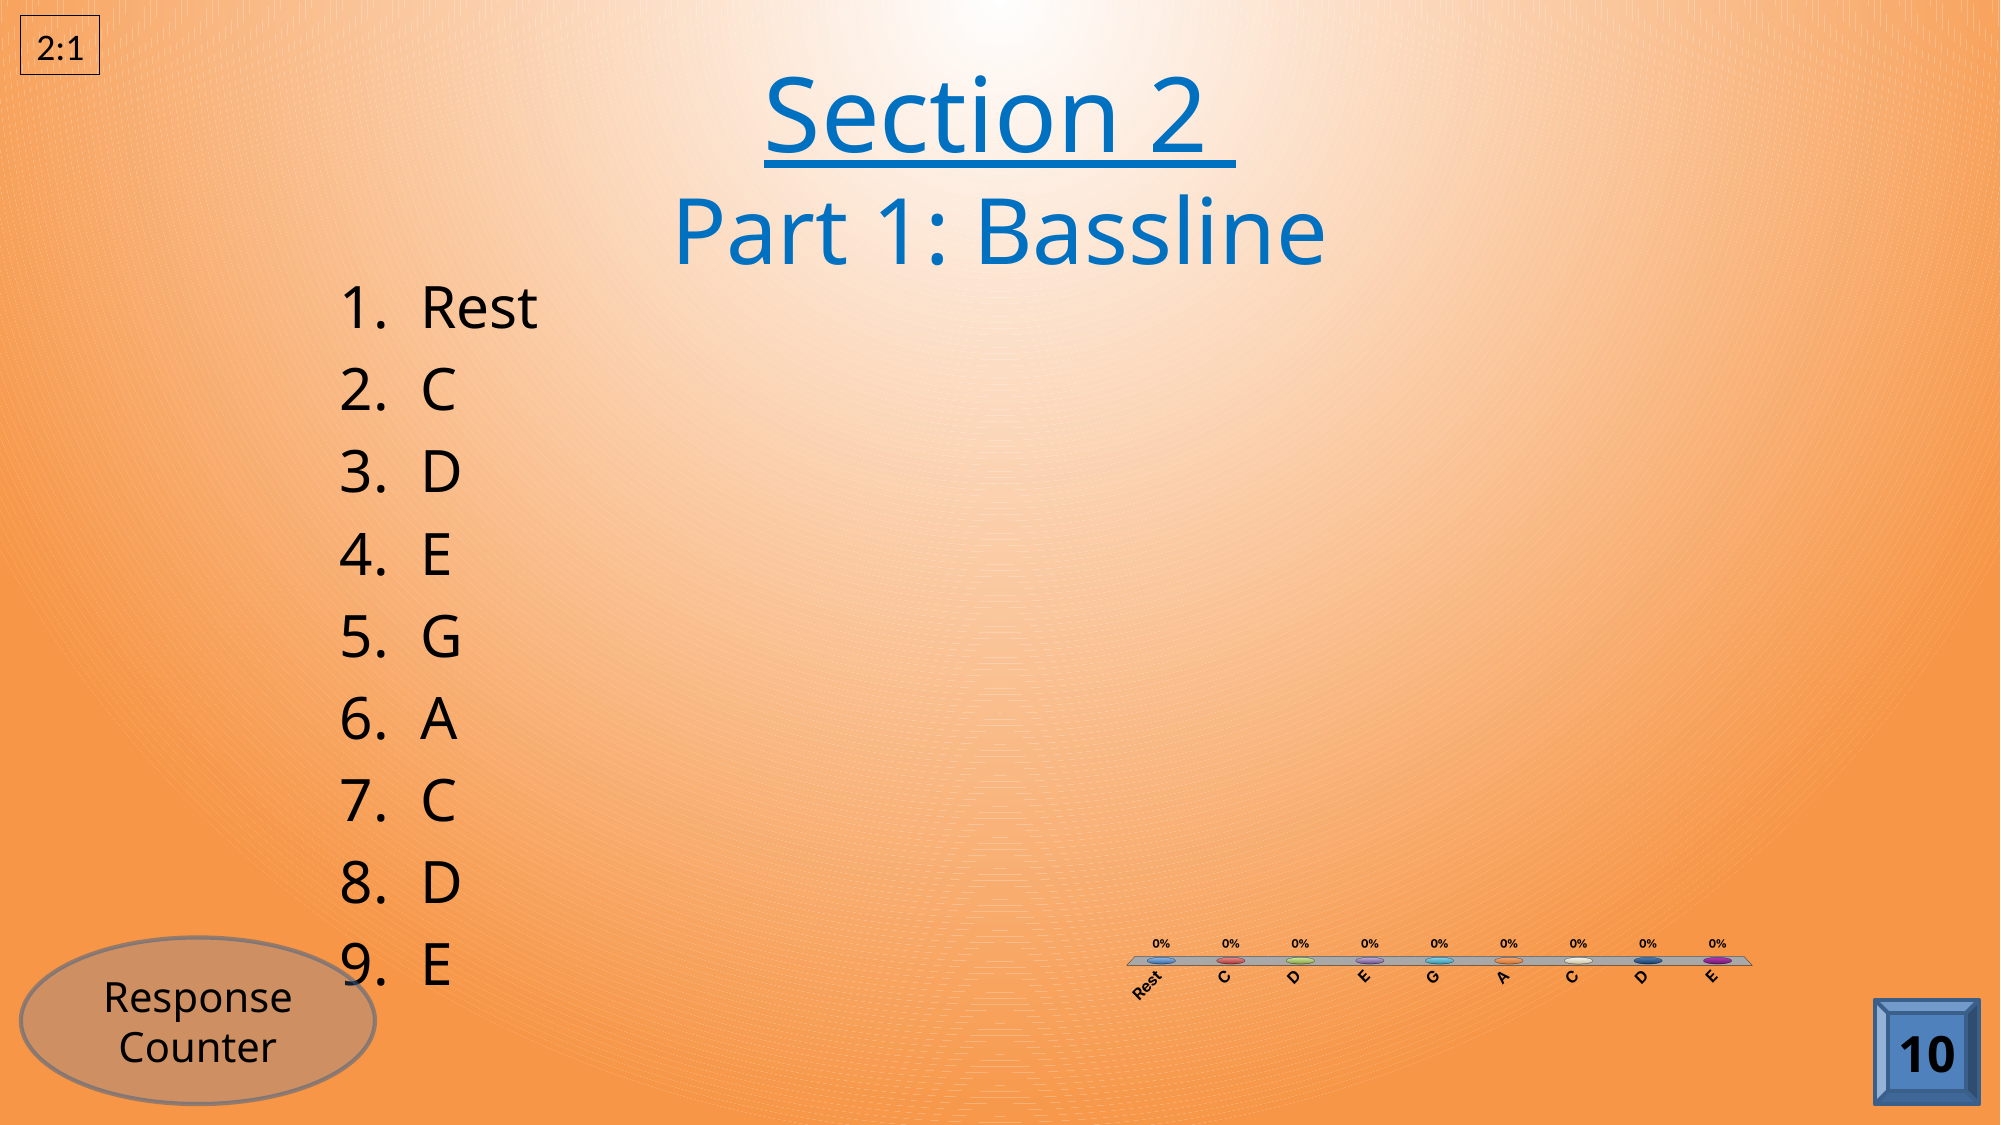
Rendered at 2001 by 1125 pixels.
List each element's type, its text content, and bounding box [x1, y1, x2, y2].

title Section 2 Part 1: Bassline [99, 71, 1900, 260]
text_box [1874, 999, 1980, 1105]
picture [1124, 262, 1762, 1006]
list Rest C D E G A C D E [324, 262, 1000, 1005]
text_box 2:1 [20, 15, 100, 75]
text_box Response Counter [18, 935, 378, 1107]
